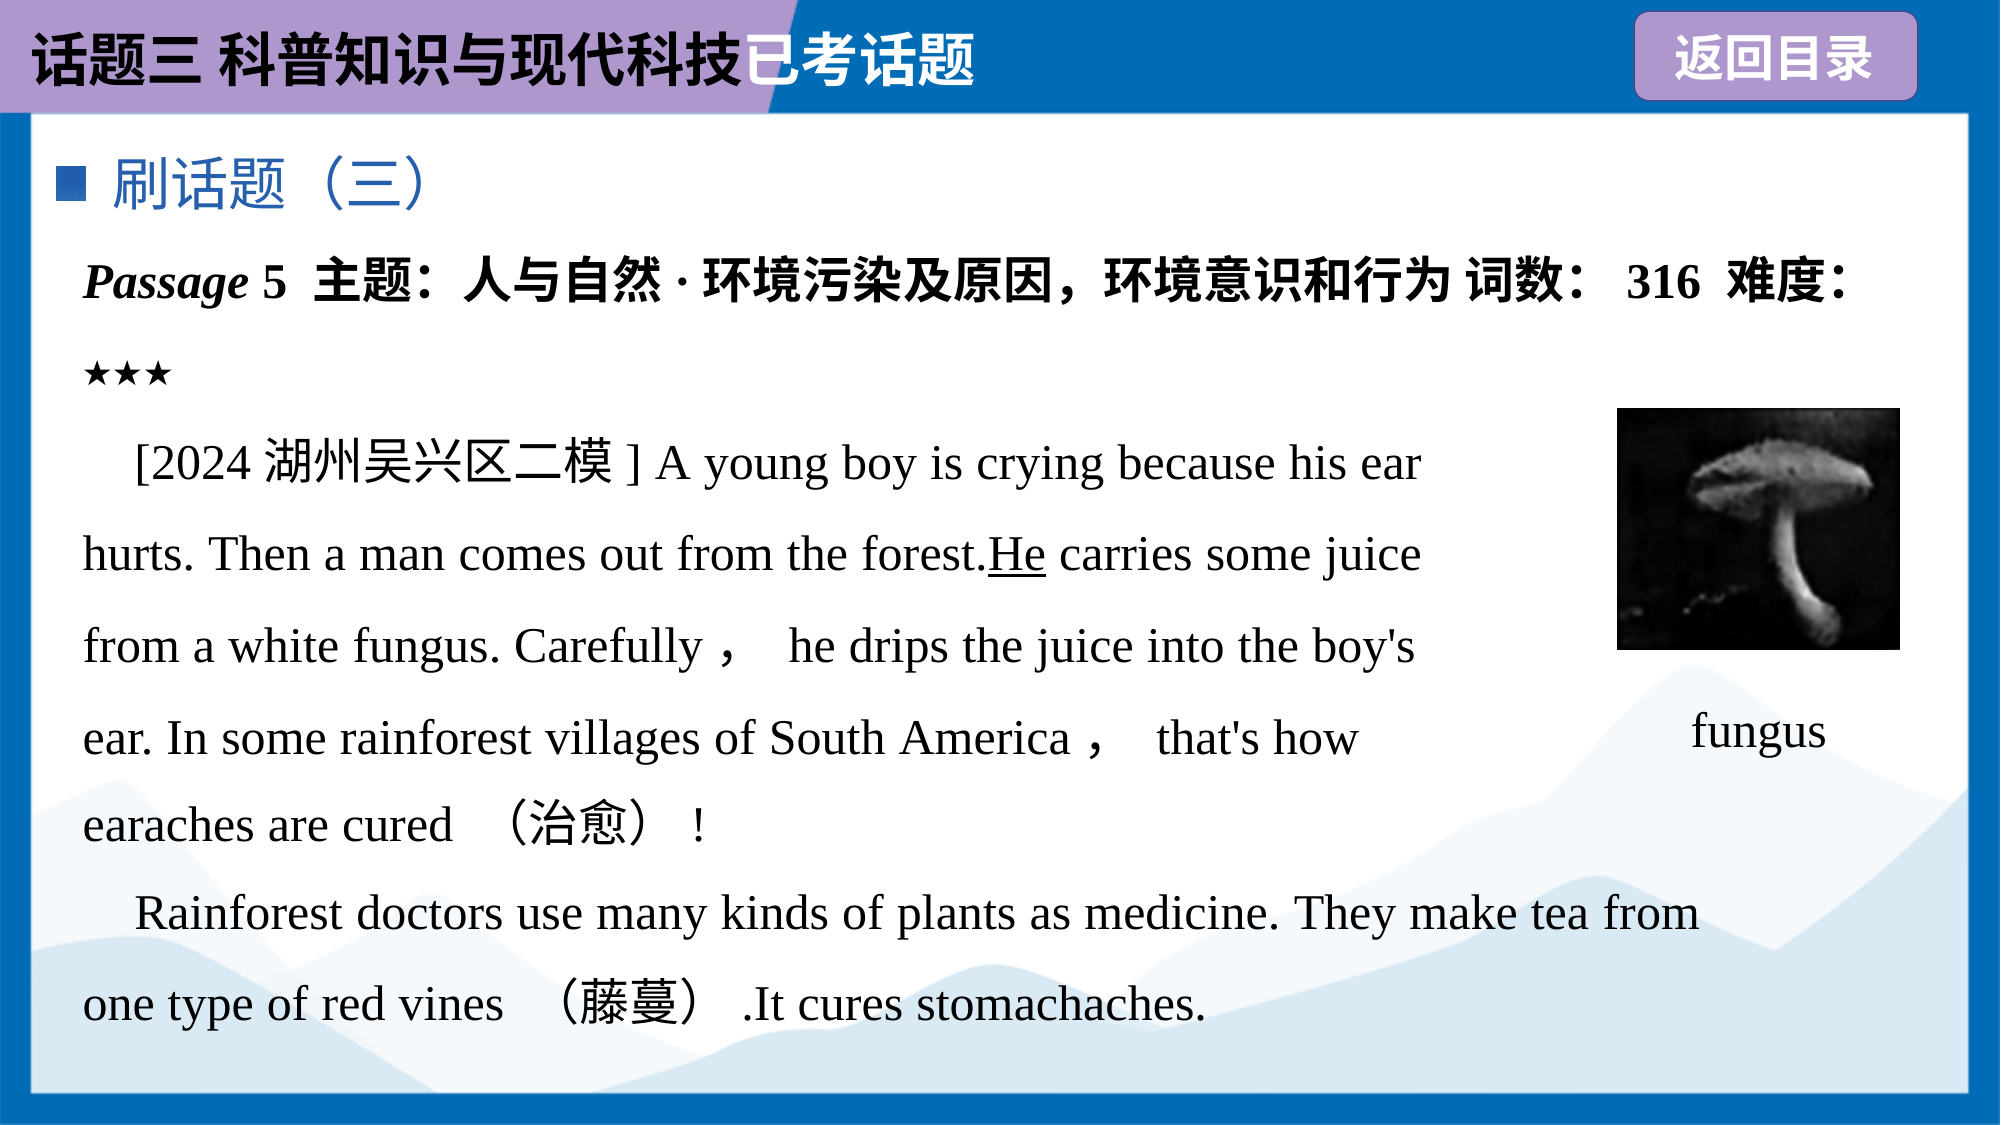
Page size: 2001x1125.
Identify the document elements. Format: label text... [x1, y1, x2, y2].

picture [0, 0, 2000, 1125]
text_box fungus [1685, 670, 1833, 818]
text_box 刷话题（三） [112, 146, 1917, 216]
text_box Rainforest doctors use many kinds of plants as medicine. They make tea from one type of red vines （藤蔓）.It cures stomachaches. [82, 847, 1917, 1031]
text_box Passage 5 主题：人与自然·环境污染及原因，环境意识和行为 词数：316 难度： ★★★ [82, 216, 1917, 387]
text_box [2024湖州吴兴区二模] A young boy is crying because his ear hurts. Then a man comes out from the forest.He carries some juice from a white fungus. Carefully， he drips the juice into the boy's ear. In some rainforest villages of South America， that's how earaches are cured （治愈）! [82, 397, 1602, 843]
